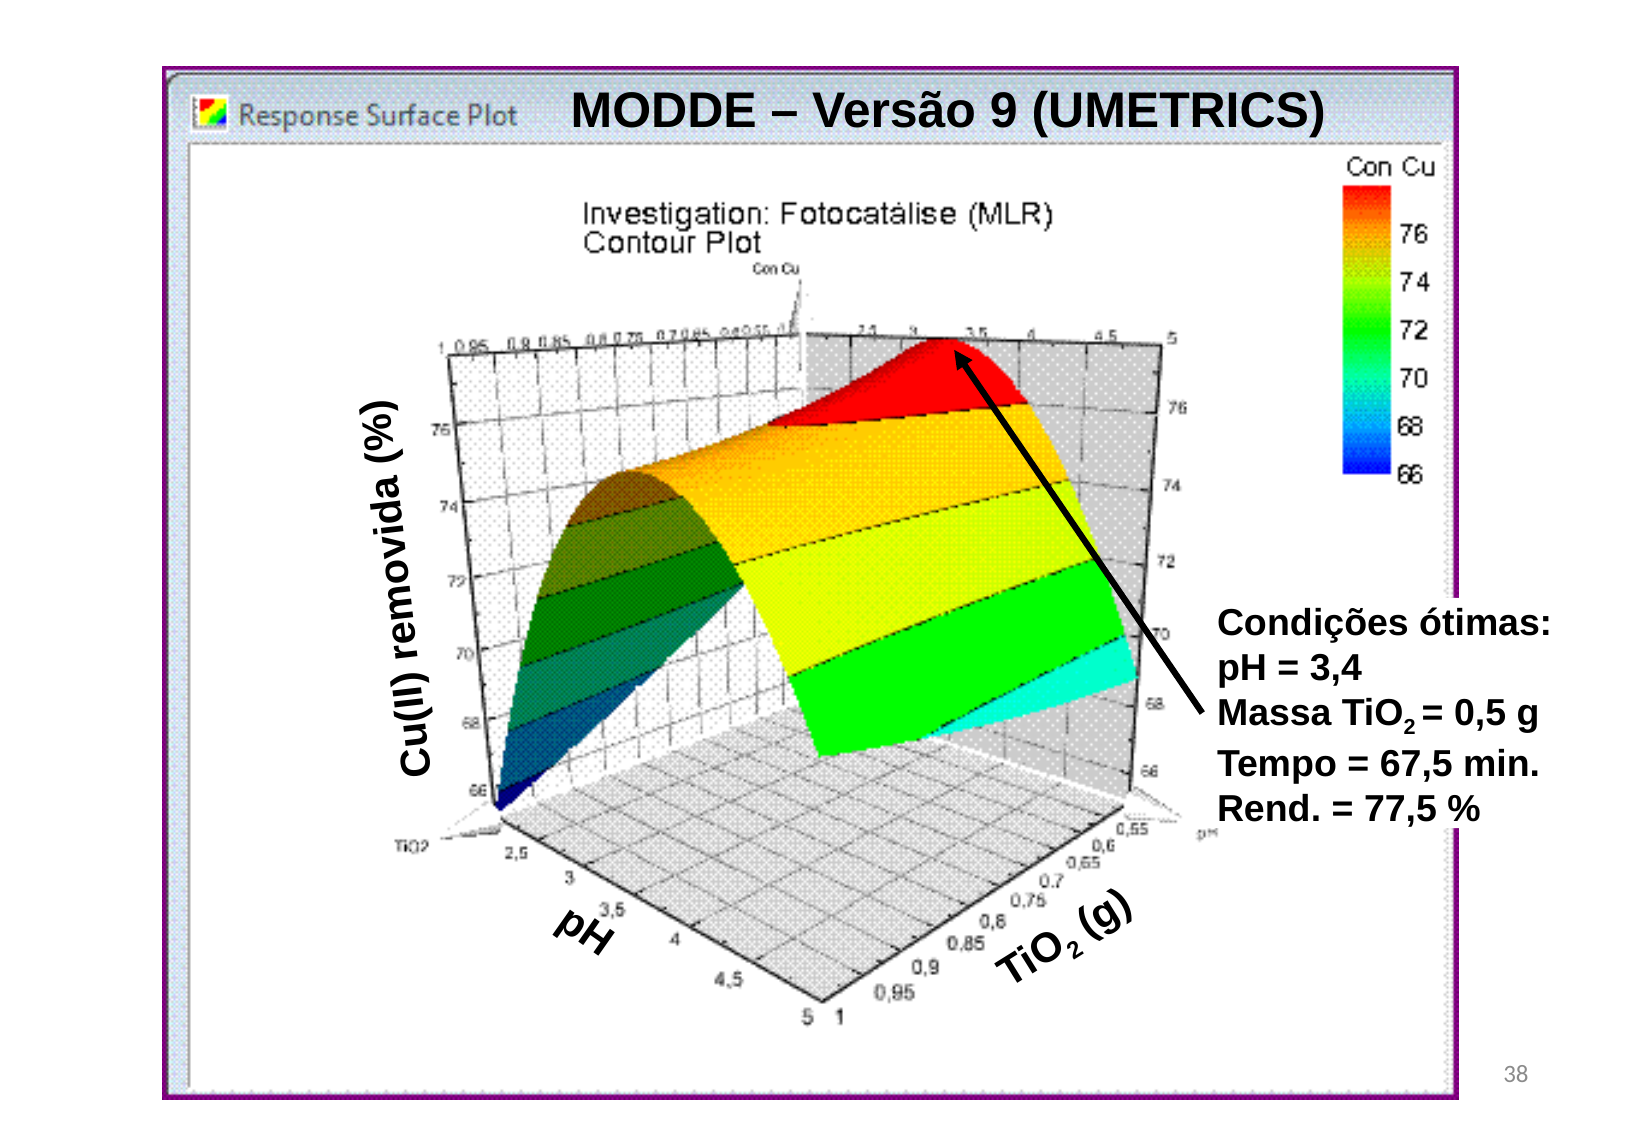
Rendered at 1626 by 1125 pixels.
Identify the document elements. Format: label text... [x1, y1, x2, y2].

picture [162, 66, 1459, 1100]
slide_number 38 [1460, 1042, 1544, 1103]
text_box Condições ótimas: pH = 3,4 Massa TiO2 = 0,5 g Tempo = 67,5 min. Rend. = 77,5 % [1461, 596, 1570, 830]
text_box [953, 349, 1203, 714]
